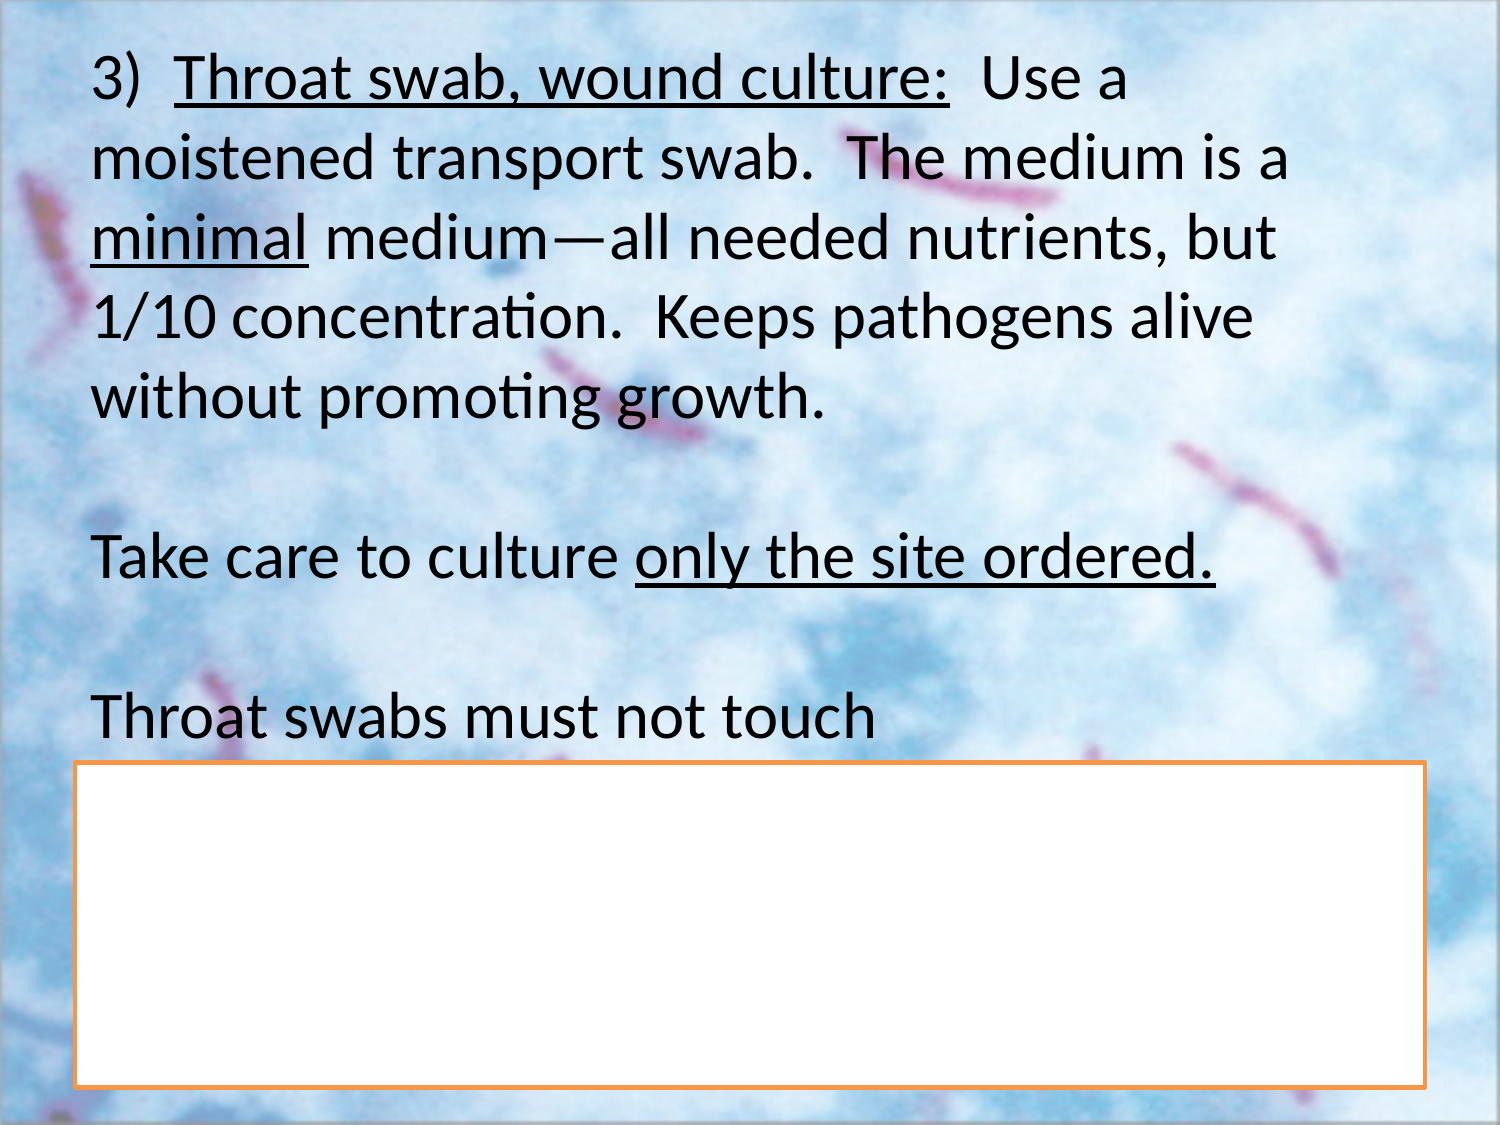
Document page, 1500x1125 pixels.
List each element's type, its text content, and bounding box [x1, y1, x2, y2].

text_box [73, 760, 1427, 1090]
list 3) Throat swab, wound culture: Use a moistened transport swab. The medium is a minimal medium—all needed nutrients, but 1/10 concentration. Keeps pathogens alive without promoting growth. Take care to culture only the site ordered. Throat swabs must not touch [75, 24, 1425, 760]
